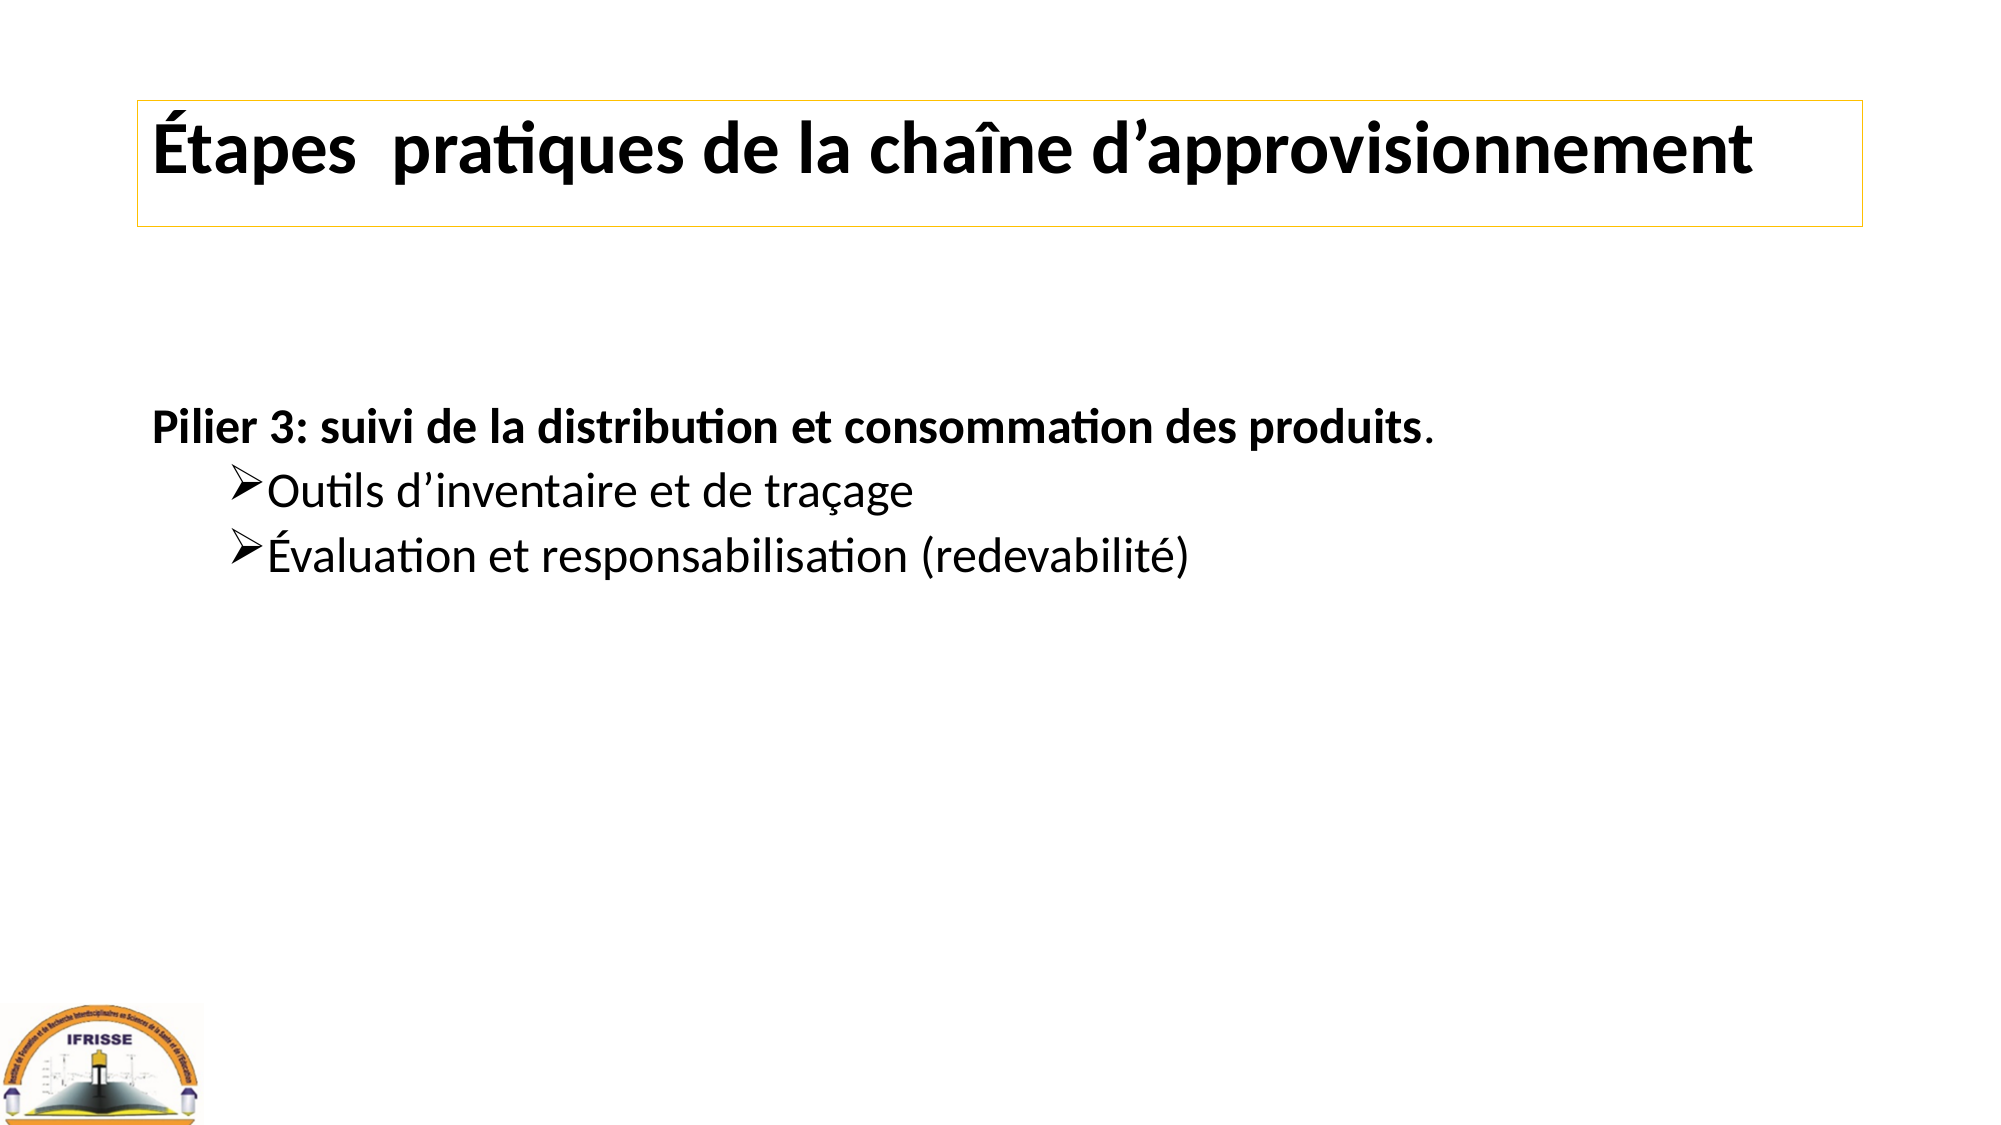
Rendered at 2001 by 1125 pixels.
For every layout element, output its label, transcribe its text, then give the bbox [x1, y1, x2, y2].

title Étapes pratiques de la chaîne d’approvisionnement [137, 100, 1863, 227]
picture [0, 1003, 204, 1125]
list Pilier 3: suivi de la distribution et consommation des produits. Outils d’inventaire et de traçage Évaluation et responsabilisation (redevabilité) [137, 392, 1863, 728]
